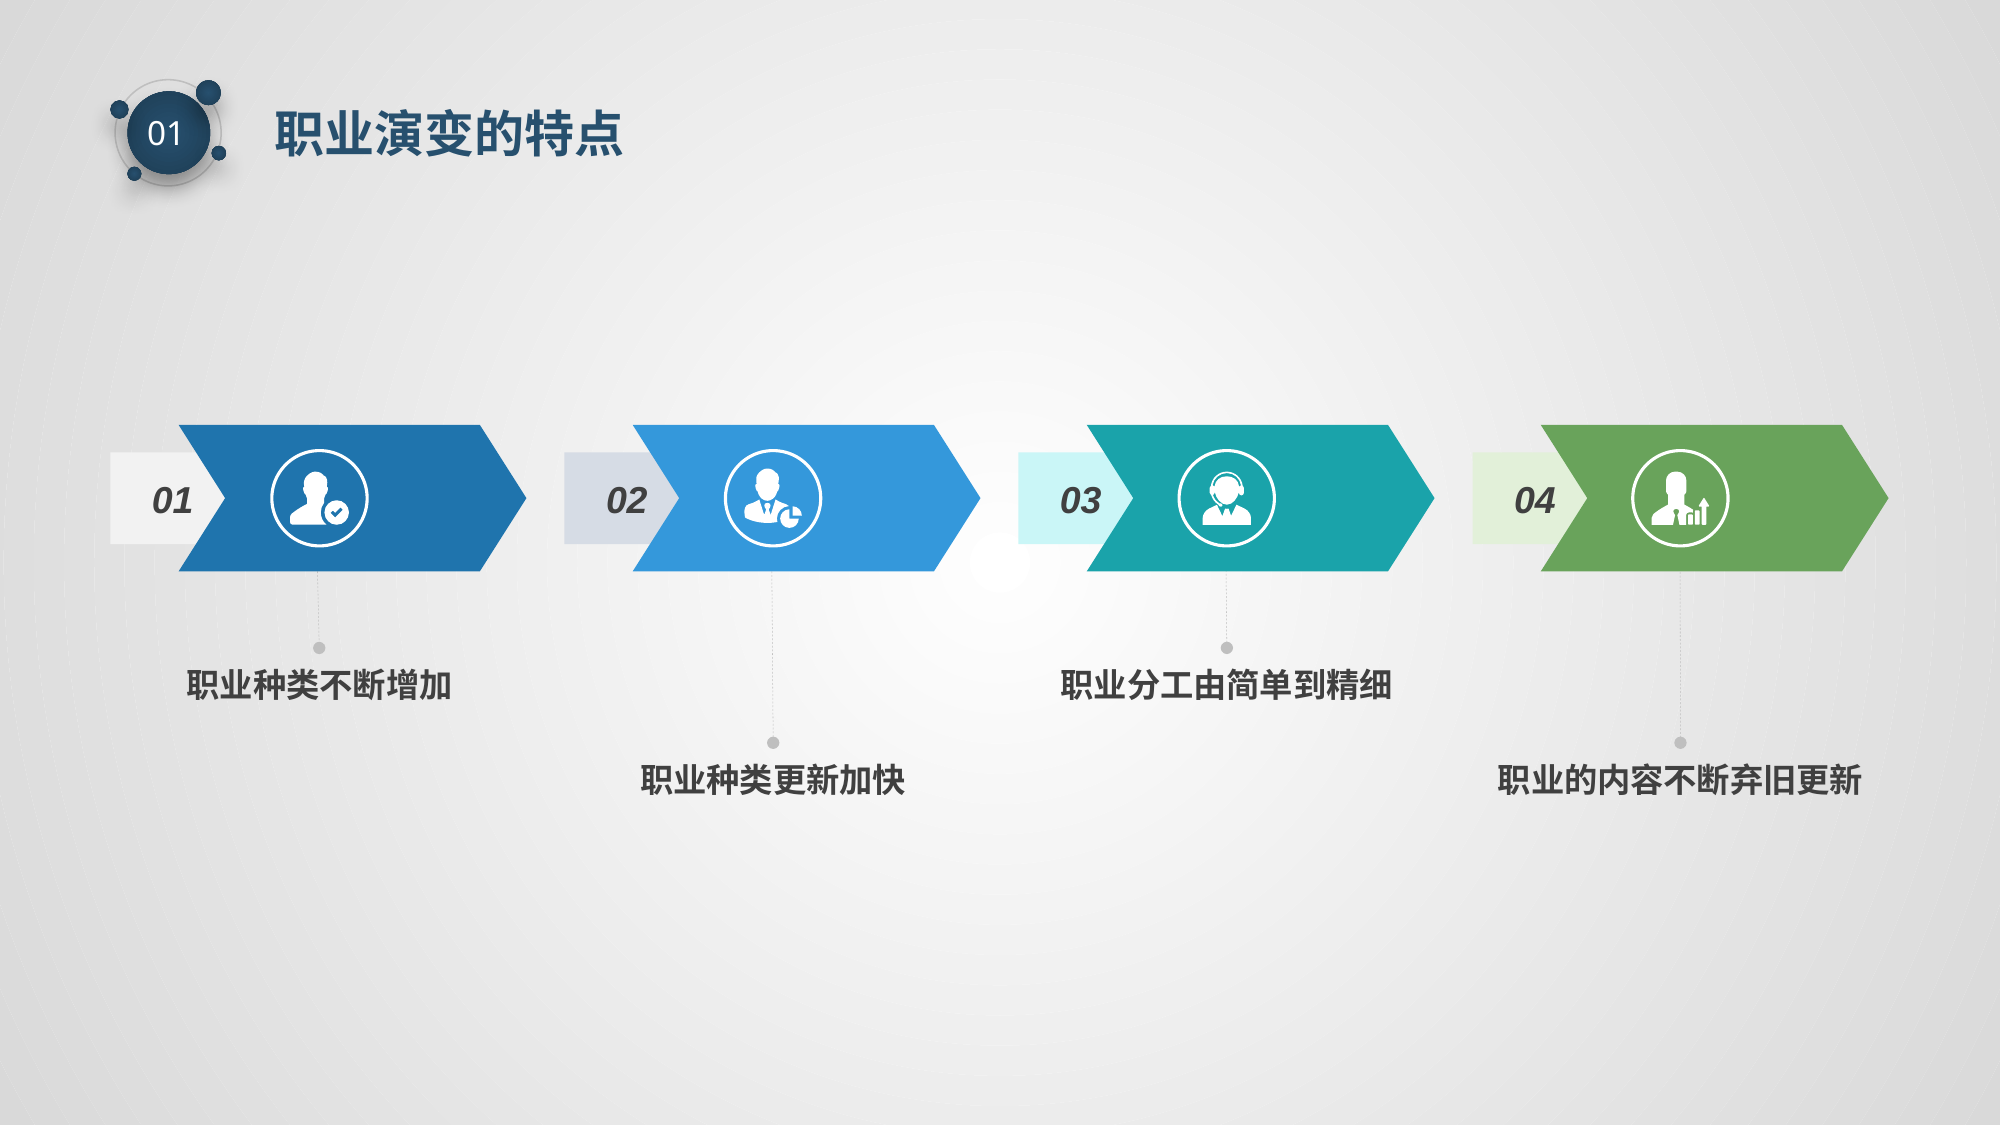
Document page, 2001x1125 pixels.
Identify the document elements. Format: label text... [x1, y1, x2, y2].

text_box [110, 79, 226, 186]
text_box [1472, 424, 1889, 572]
text_box 职业种类不断增加 [105, 647, 534, 713]
text_box 职业分工由简单到精细 [1012, 647, 1442, 713]
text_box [564, 424, 981, 572]
text_box 职业的内容不断弃旧更新 [1466, 742, 1895, 808]
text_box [1018, 424, 1435, 572]
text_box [110, 424, 527, 572]
text_box 职业种类更新加快 [559, 742, 988, 808]
text_box 职业演变的特点 [259, 95, 640, 170]
